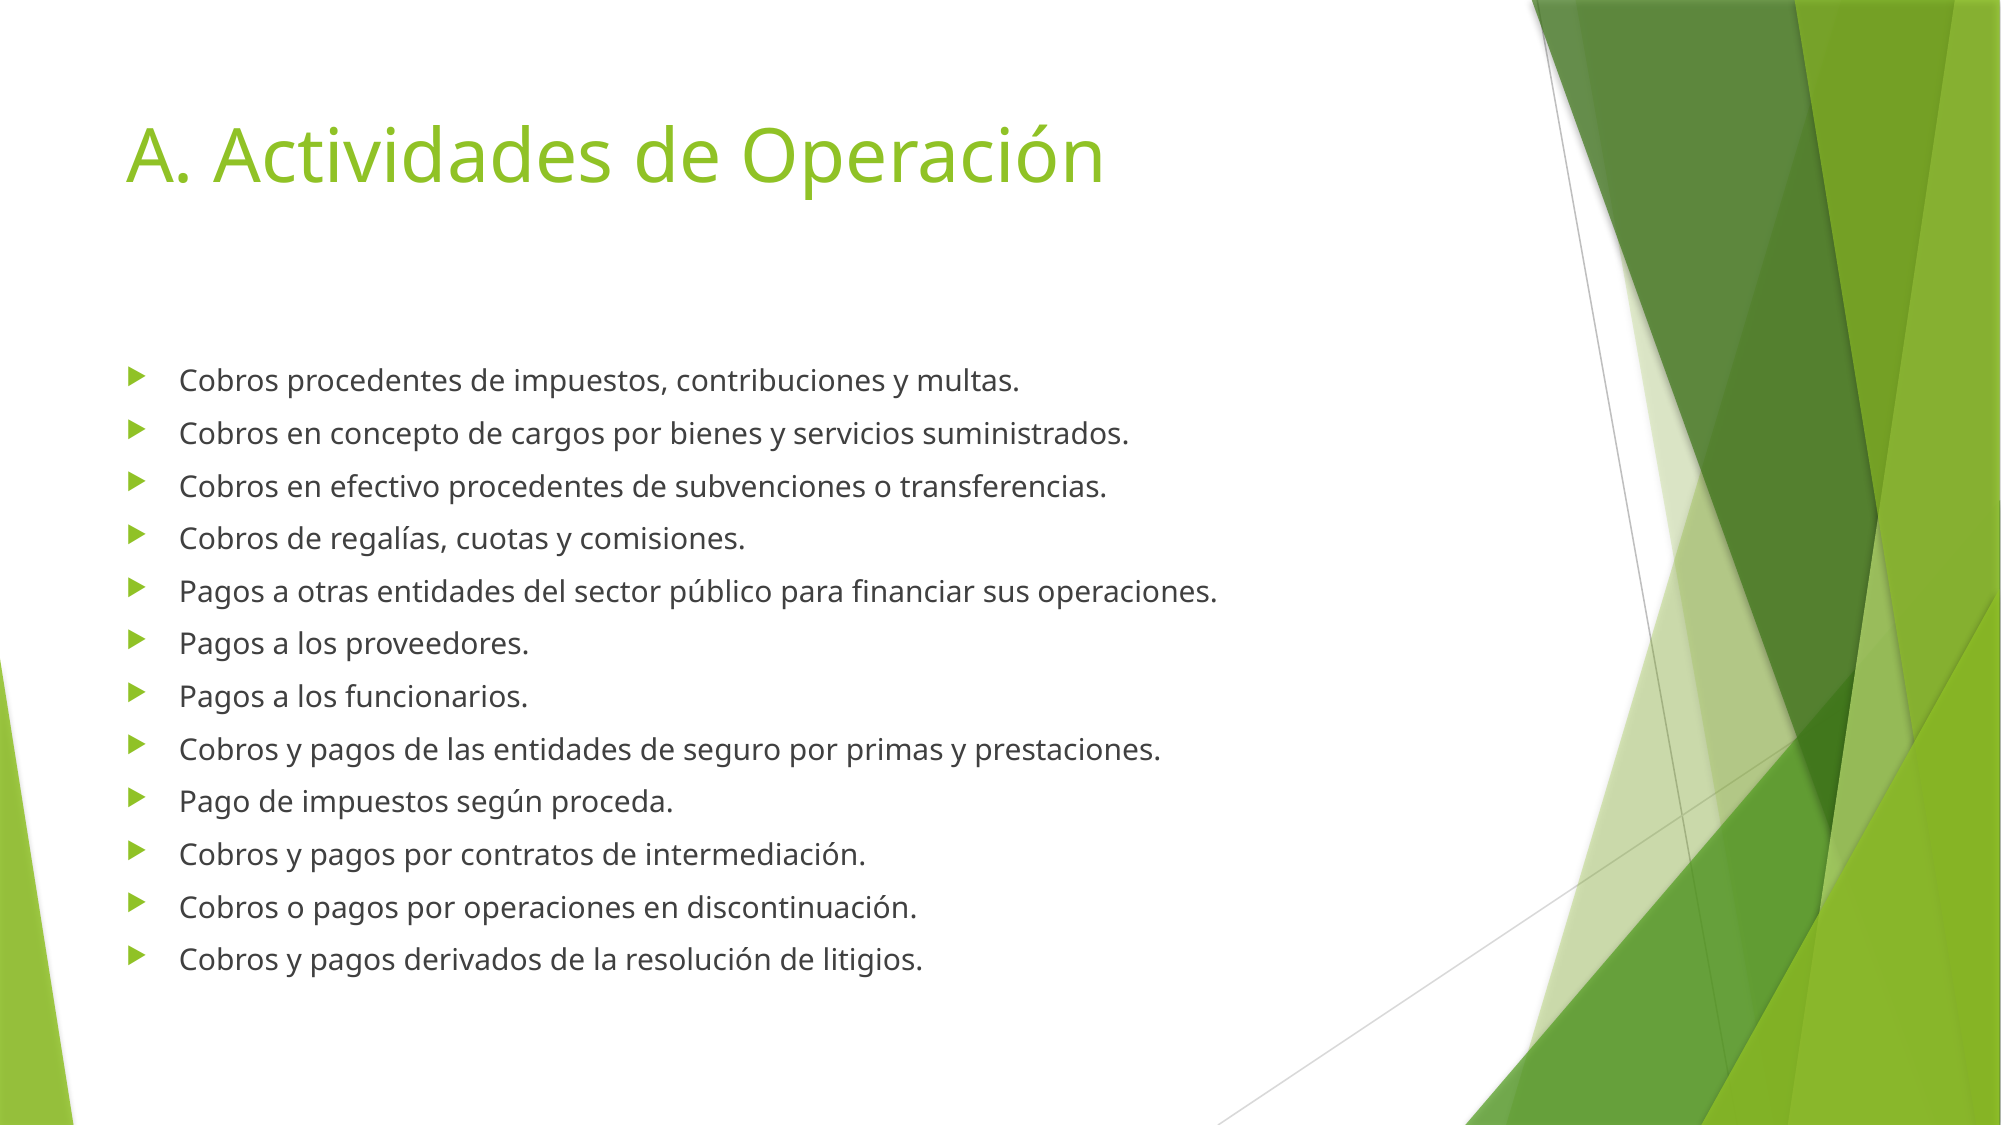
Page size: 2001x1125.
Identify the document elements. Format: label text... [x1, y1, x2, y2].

list Cobros procedentes de impuestos, contribuciones y multas. Cobros en concepto de cargos por bienes y servicios suministrados. Cobros en efectivo procedentes de subvenciones o transferencias. Cobros de regalías, cuotas y comisiones. Pagos a otras entidades del sector público para financiar sus operaciones. Pagos a los proveedores. Pagos a los funcionarios. Cobros y pagos de las entidades de seguro por primas y prestaciones. Pago de impuestos según proceda. Cobros y pagos por contratos de intermediación. Cobros o pagos por operaciones en discontinuación. Cobros y pagos derivados de la resolución de litigios. [111, 354, 1522, 992]
title A. Actividades de Operación [111, 99, 1522, 317]
